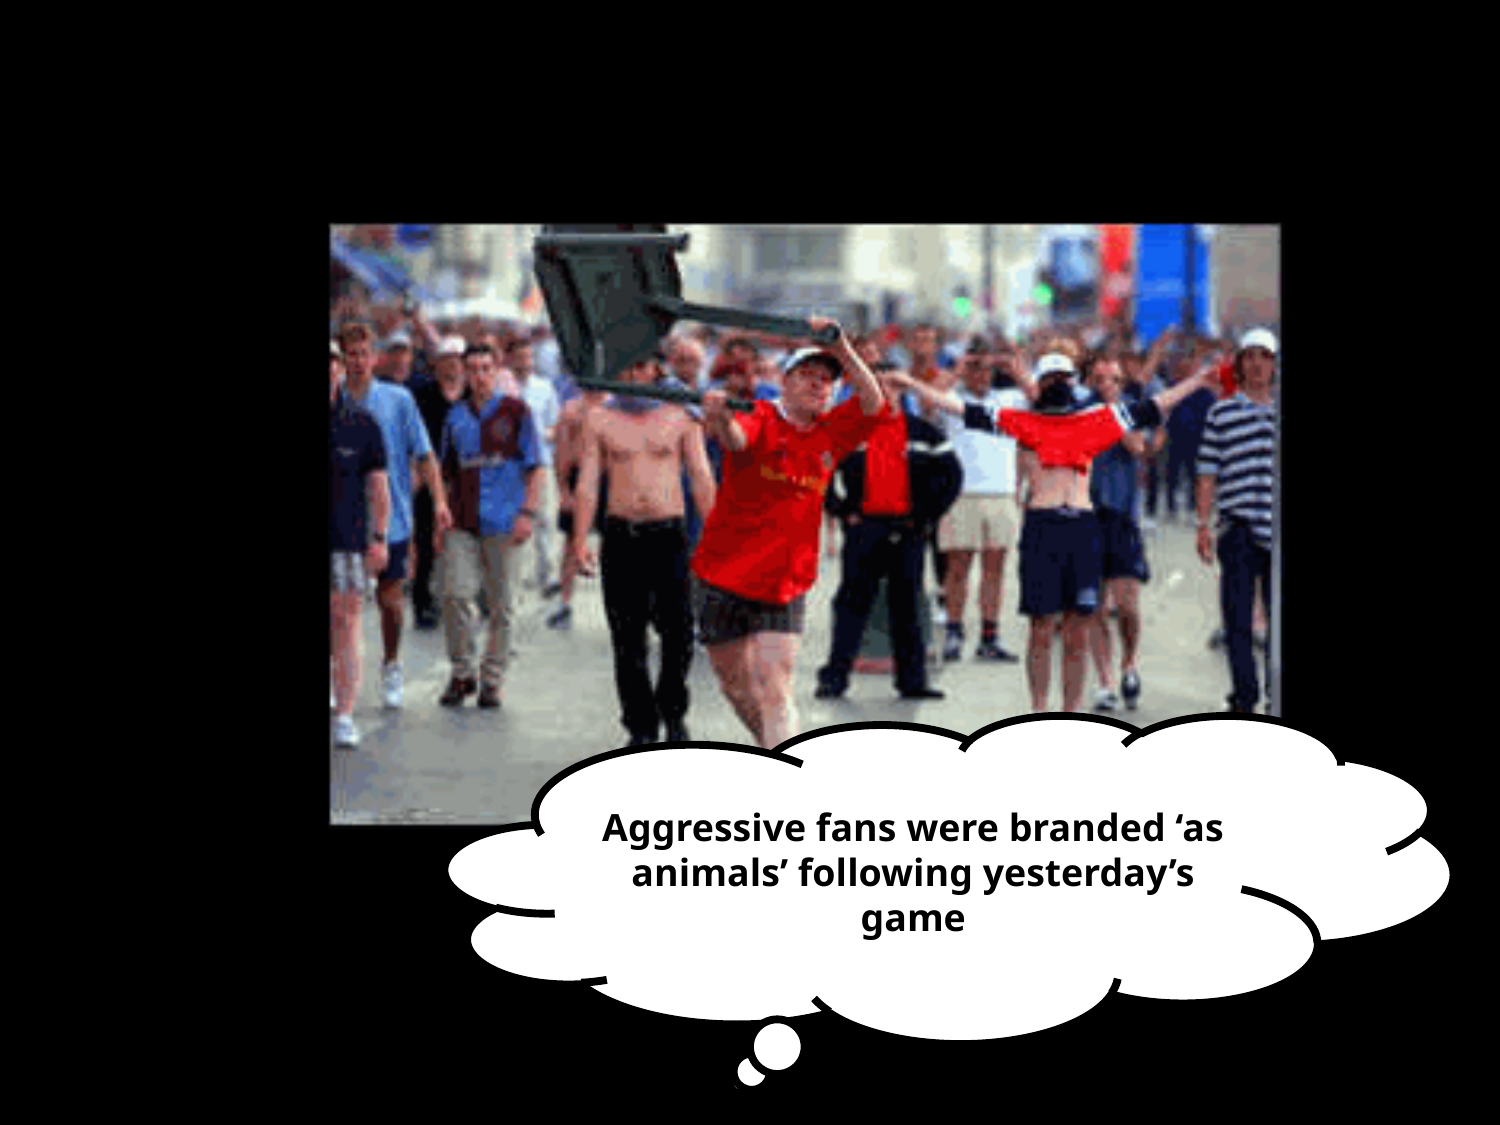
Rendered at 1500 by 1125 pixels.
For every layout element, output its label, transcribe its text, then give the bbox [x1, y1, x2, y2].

text_box Aggressive fans were branded ‘as animals’ following yesterday’s game [440, 719, 1458, 1097]
picture [328, 222, 1285, 829]
